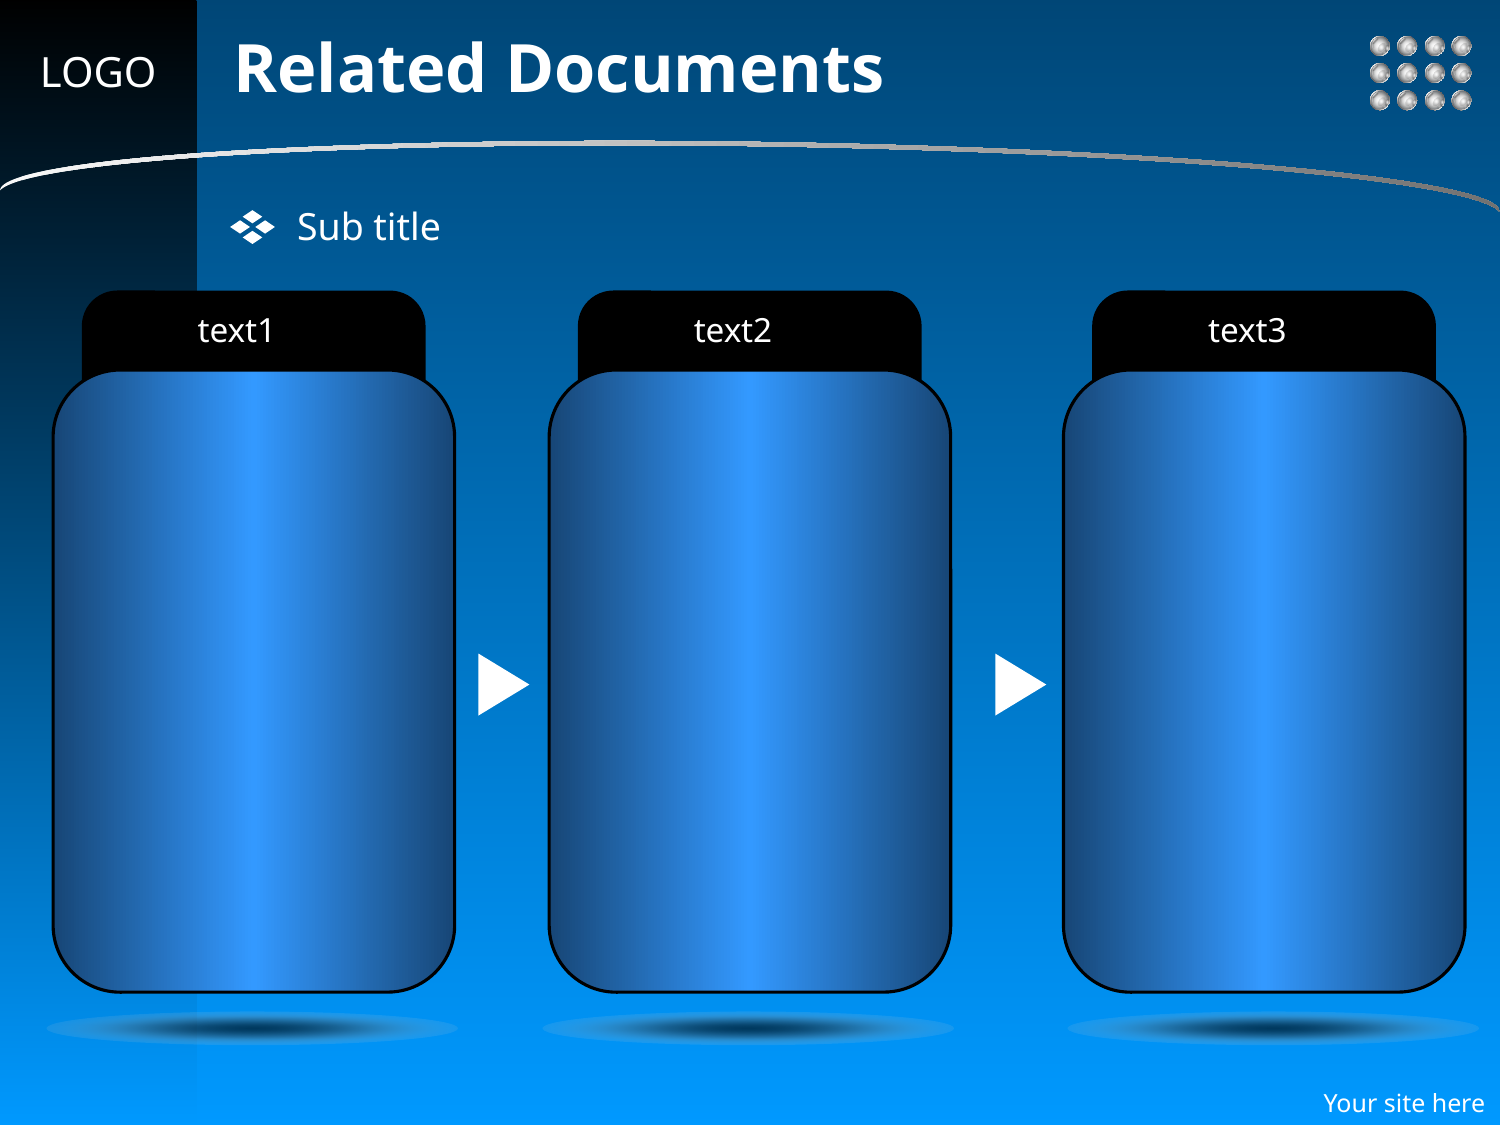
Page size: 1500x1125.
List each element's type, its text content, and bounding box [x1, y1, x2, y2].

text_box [1063, 290, 1483, 1047]
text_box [542, 290, 958, 1047]
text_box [46, 290, 462, 1047]
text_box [230, 195, 615, 256]
title Related Documents [218, 15, 1356, 117]
text_box [478, 653, 530, 716]
text_box [995, 653, 1047, 716]
